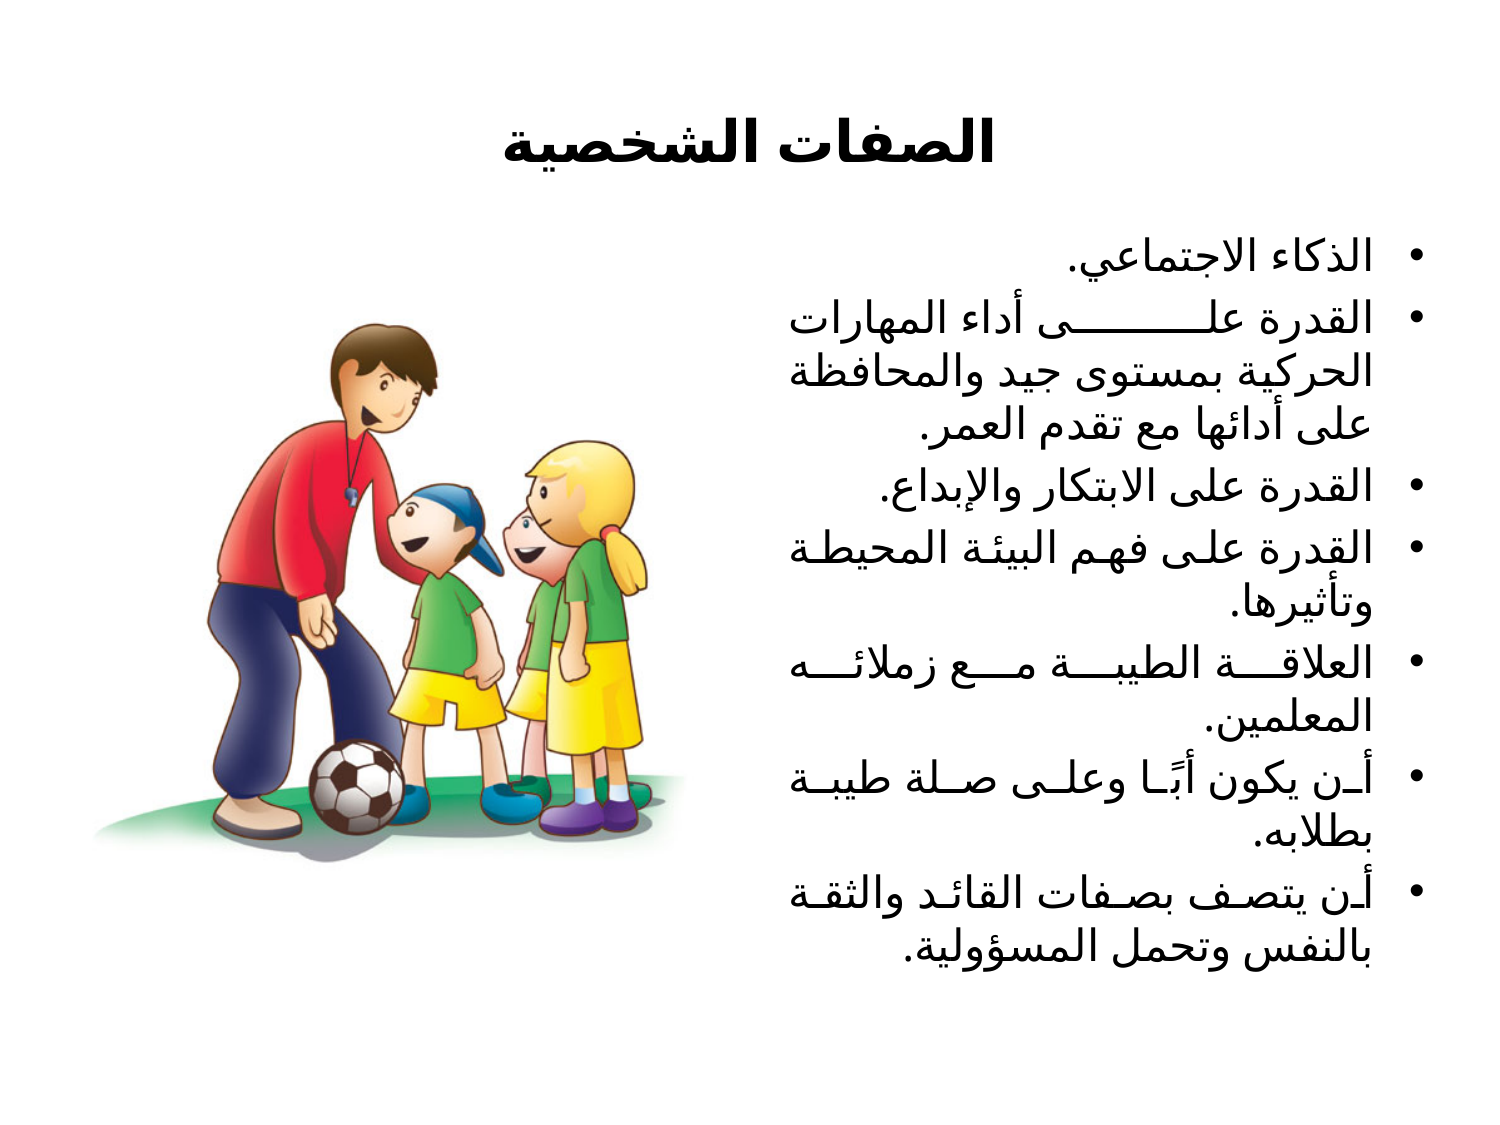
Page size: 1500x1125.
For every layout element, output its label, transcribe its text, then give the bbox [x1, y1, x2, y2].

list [83, 309, 709, 874]
list الذكاء الاجتماعي. القدرة على أداء المهارات الحركية بمستوى جيد والمحافظة على أدائها مع تقدم العمر. القدرة على الابتكار والإبداع. القدرة على فهم البيئة المحيطة وتأثيرها. العلاقة الطيبة مع زملائه المعلمين. أن يكون أبًا وعلى صلة طيبة بطلابه. أن يتصف بصفات القائد والثقة بالنفس وتحمل المسؤولية. [773, 219, 1437, 998]
title الصفات الشخصية [75, 45, 1425, 233]
